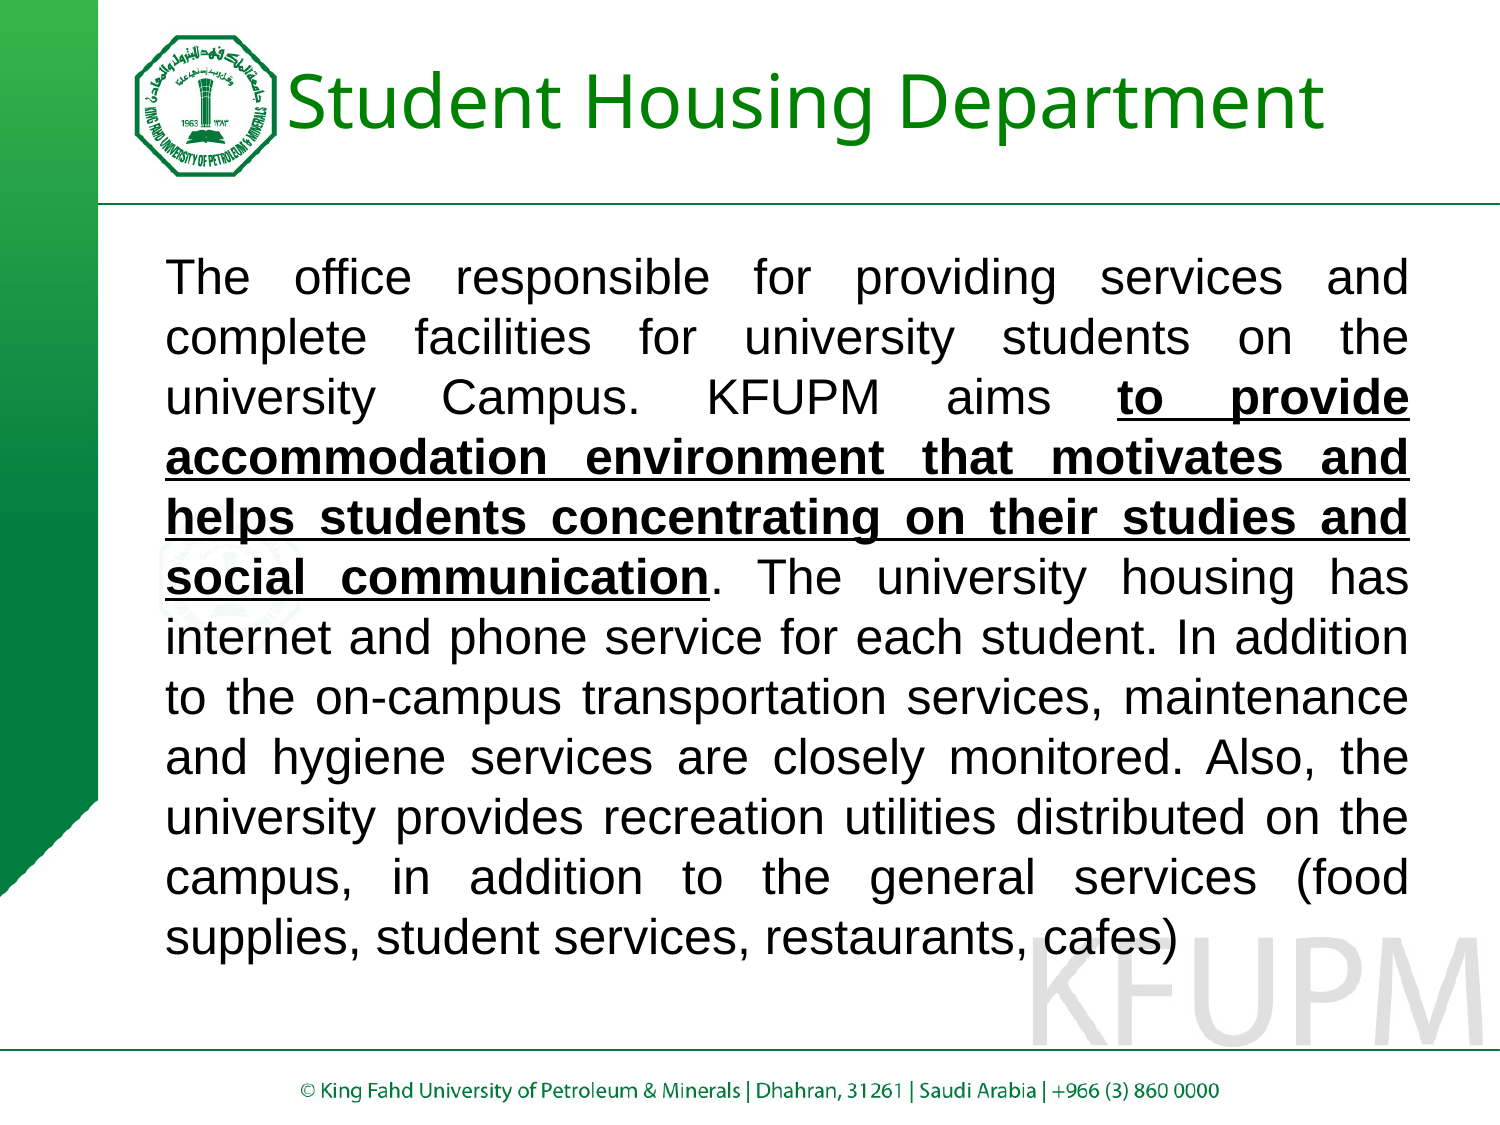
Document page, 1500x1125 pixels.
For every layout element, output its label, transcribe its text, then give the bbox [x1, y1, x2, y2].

title Student Housing Department [237, 21, 1376, 176]
list The office responsible for providing services and complete facilities for university students on the university Campus. KFUPM aims to provide accommodation environment that motivates and helps students concentrating on their studies and social communication. The university housing has internet and phone service for each student. In addition to the on-campus transportation services, maintenance and hygiene services are closely monitored. Also, the university provides recreation utilities distributed on the campus, in addition to the general services (food supplies, student services, restaurants, cafes) [149, 237, 1426, 1026]
picture [0, 0, 1500, 1103]
